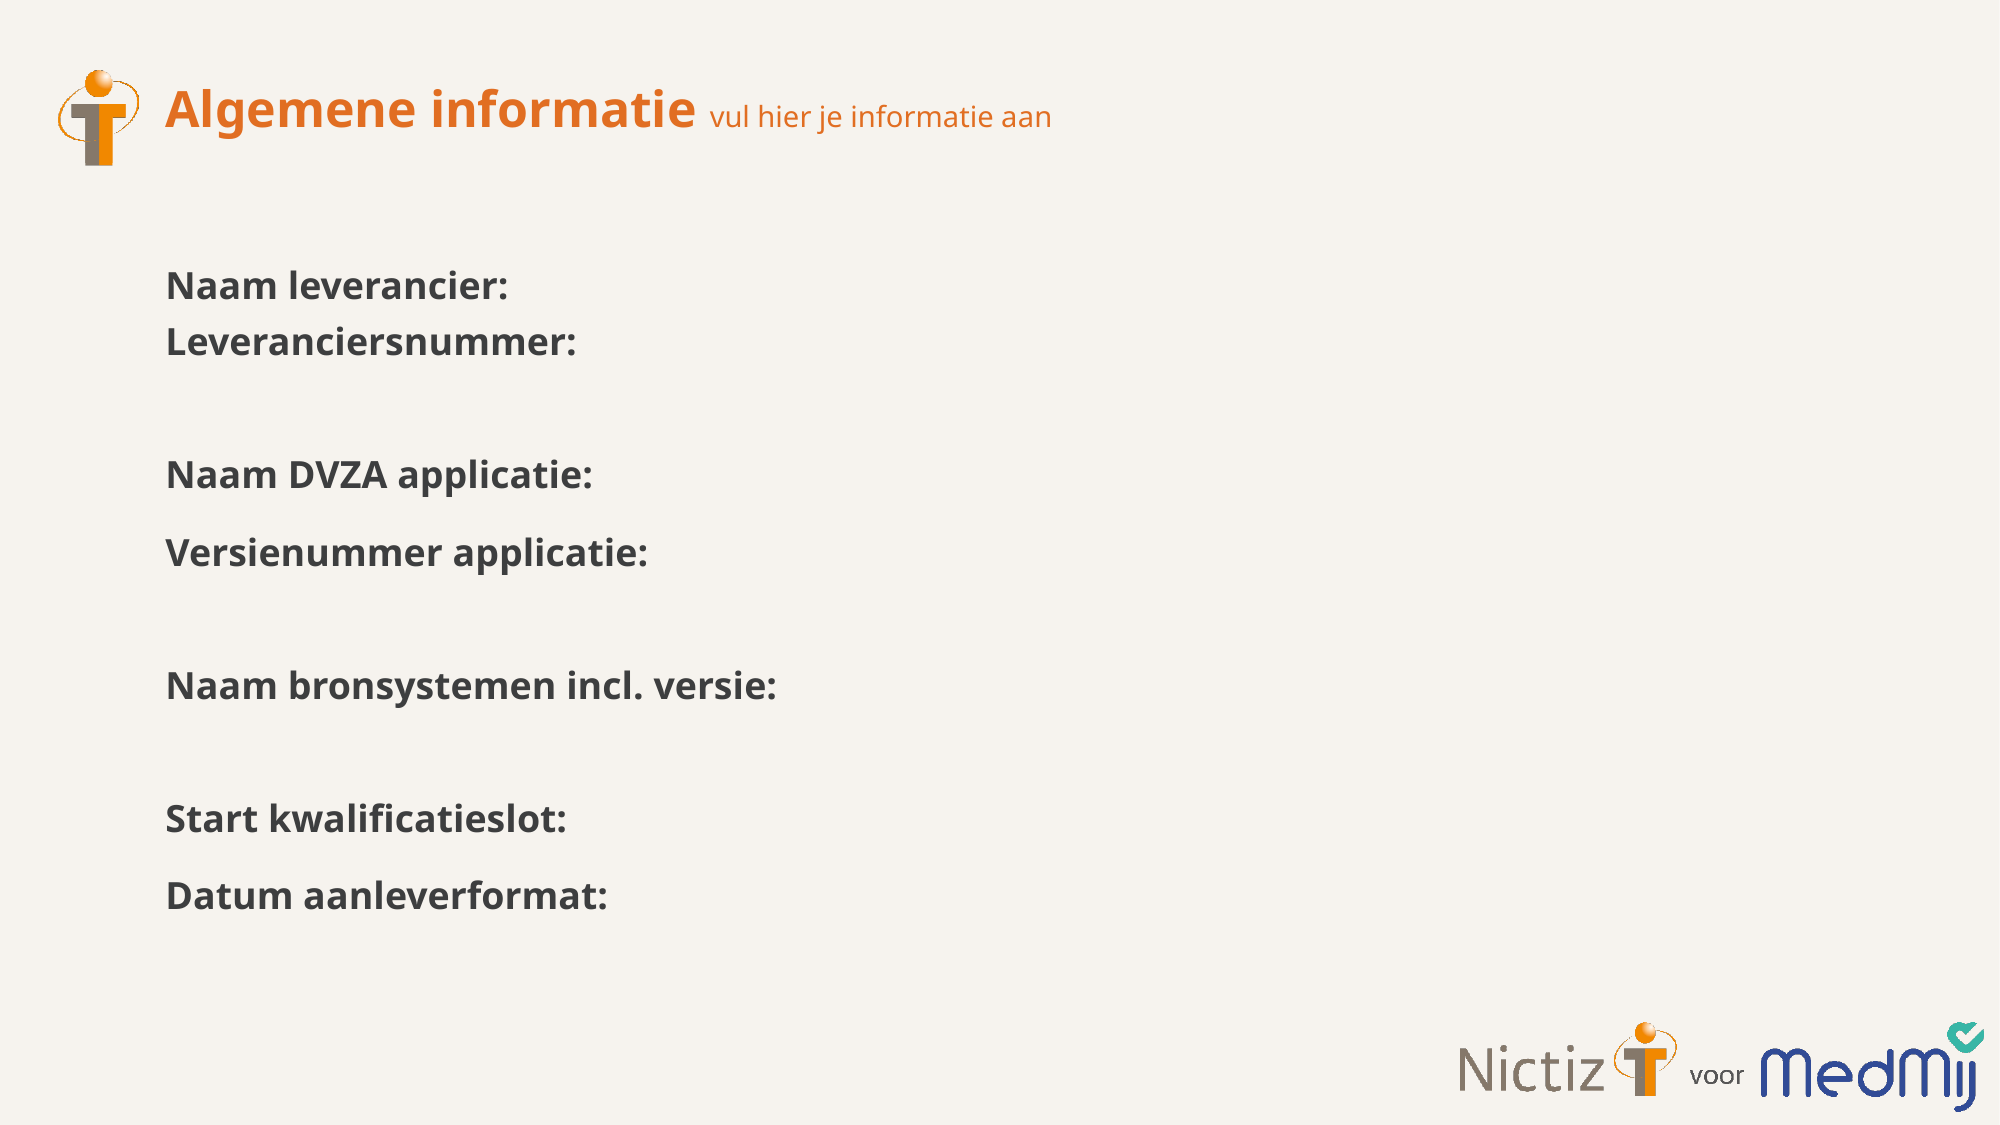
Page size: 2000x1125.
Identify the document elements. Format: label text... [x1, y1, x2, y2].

picture [1457, 1019, 1988, 1113]
list Naam leverancier: Leveranciersnummer: Naam DVZA applicatie: Versienummer applicatie: Naam bronsystemen incl. versie: Start kwalificatieslot: Datum aanleverformat: [150, 243, 1850, 1015]
picture [50, 66, 151, 187]
title Algemene informatie vul hier je informatie aan [150, 76, 1850, 165]
